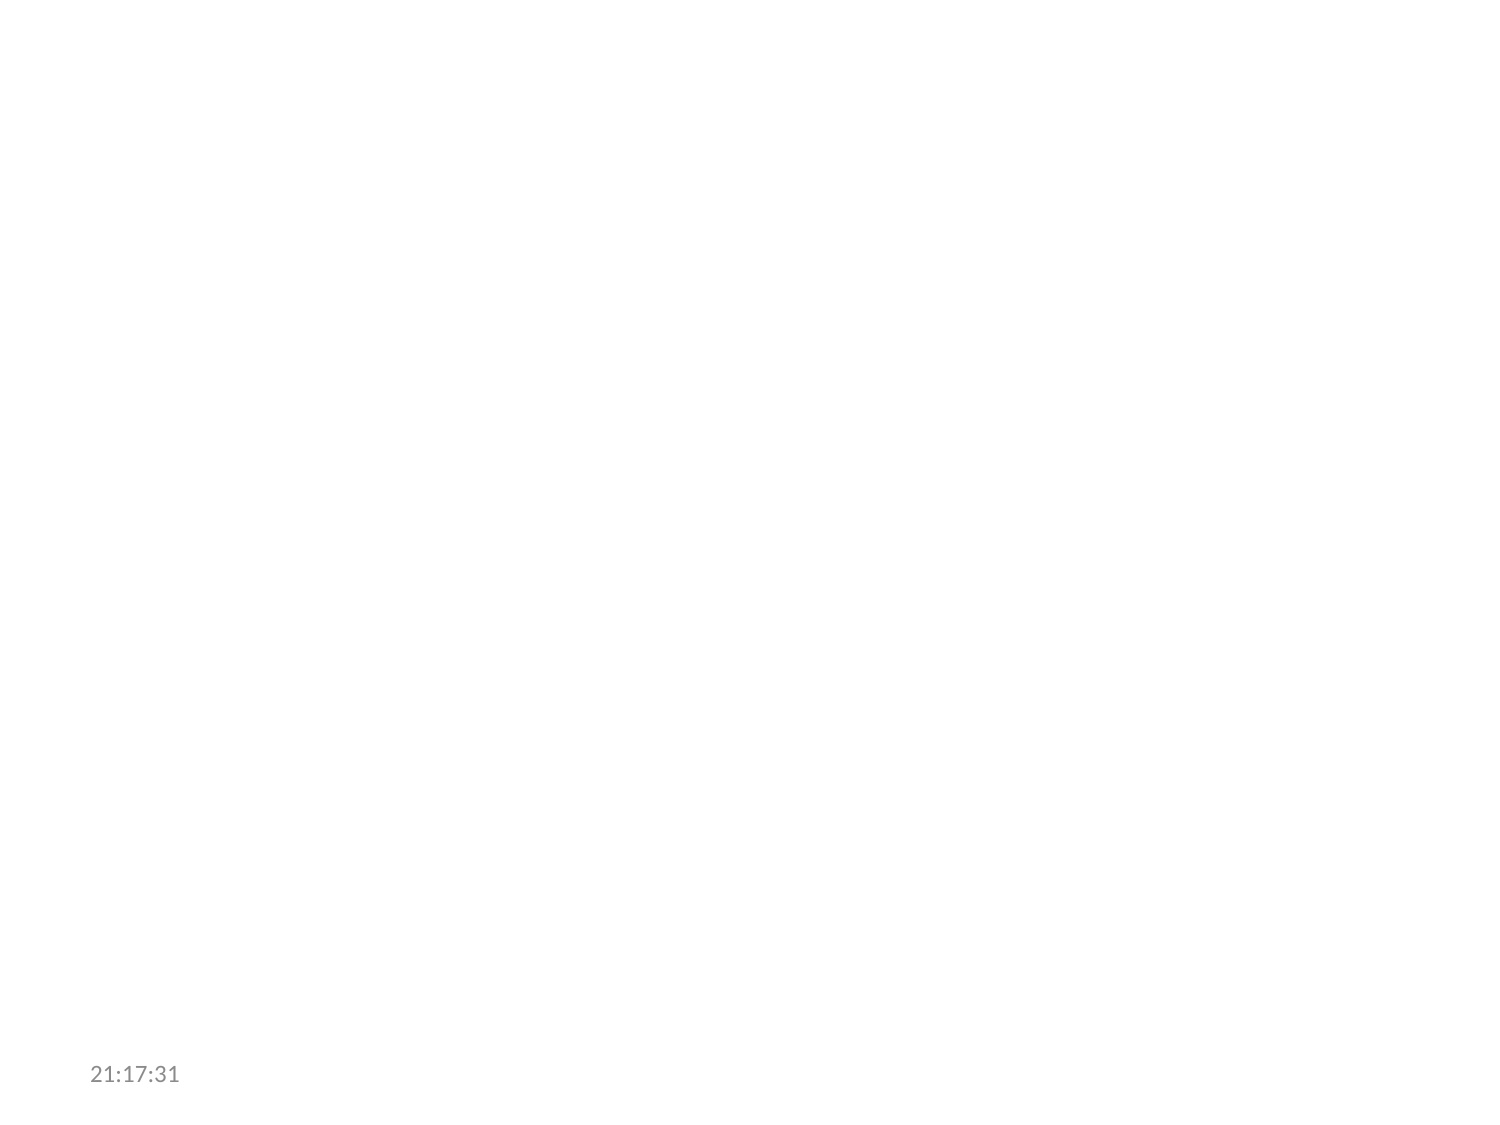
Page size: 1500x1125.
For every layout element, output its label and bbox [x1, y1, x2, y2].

slide_number [75, 1042, 425, 1103]
